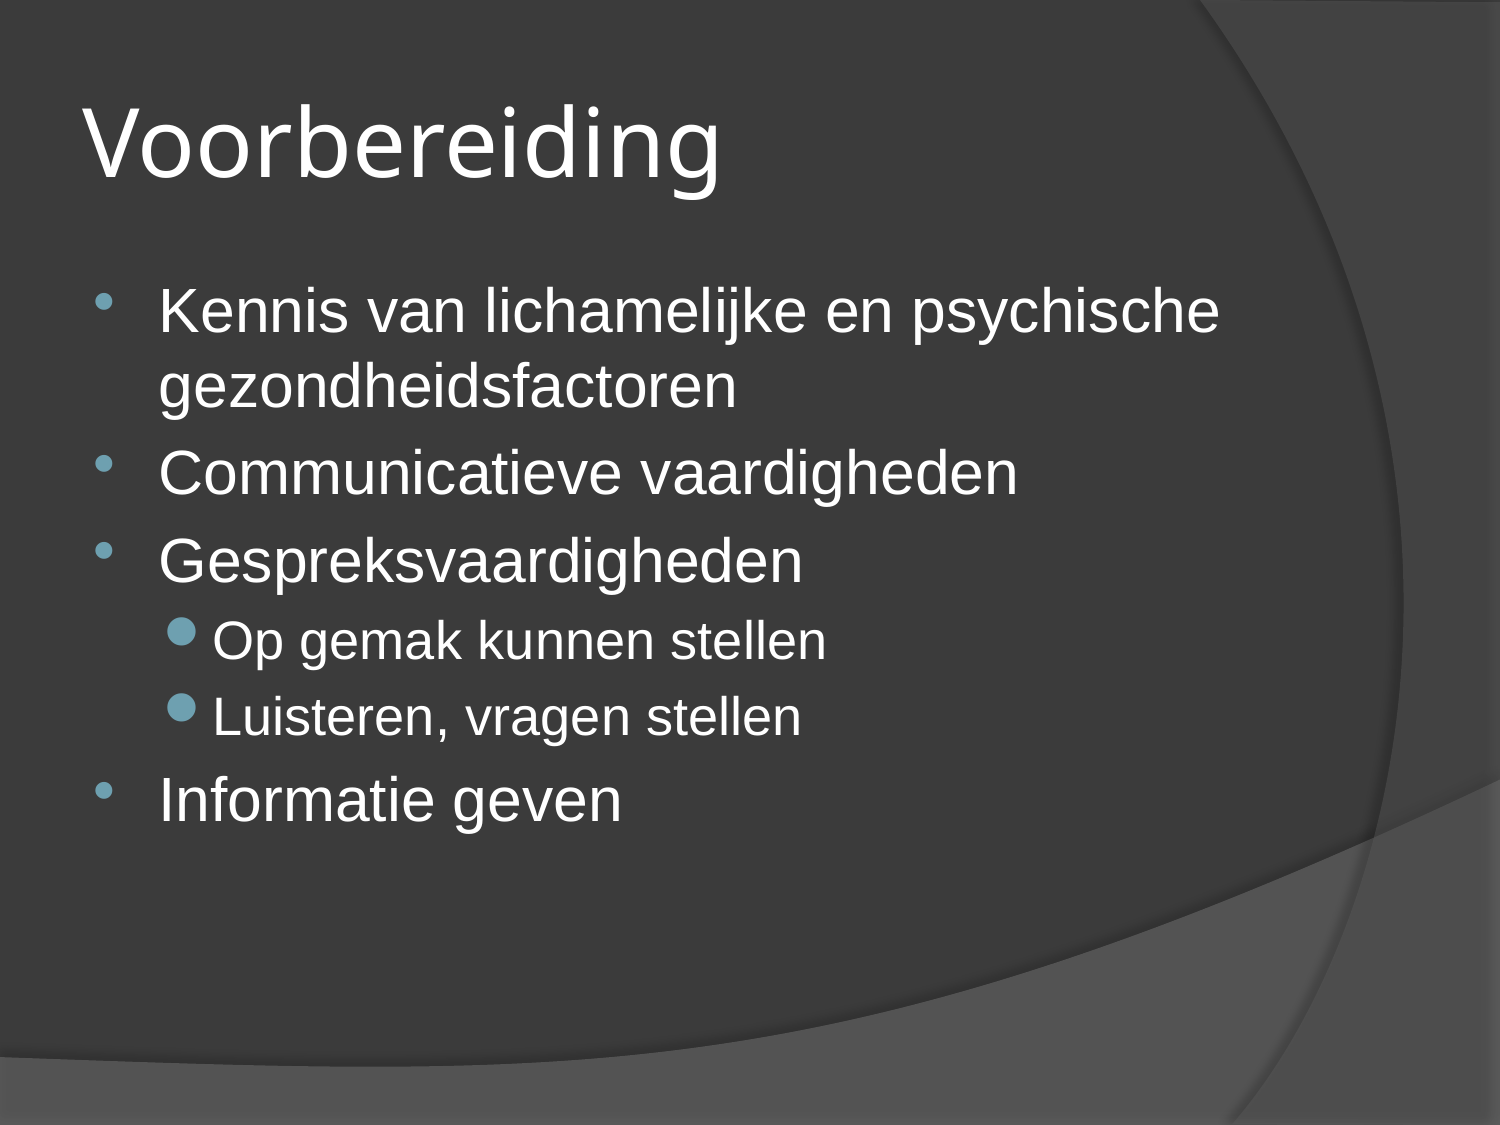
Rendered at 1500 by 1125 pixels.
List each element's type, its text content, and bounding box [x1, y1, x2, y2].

title Voorbereiding [75, 45, 1300, 233]
list Kennis van lichamelijke en psychische gezondheidsfactoren Communicatieve vaardigheden Gespreksvaardigheden Op gemak kunnen stellen Luisteren, vragen stellen Informatie geven [75, 262, 1300, 1005]
